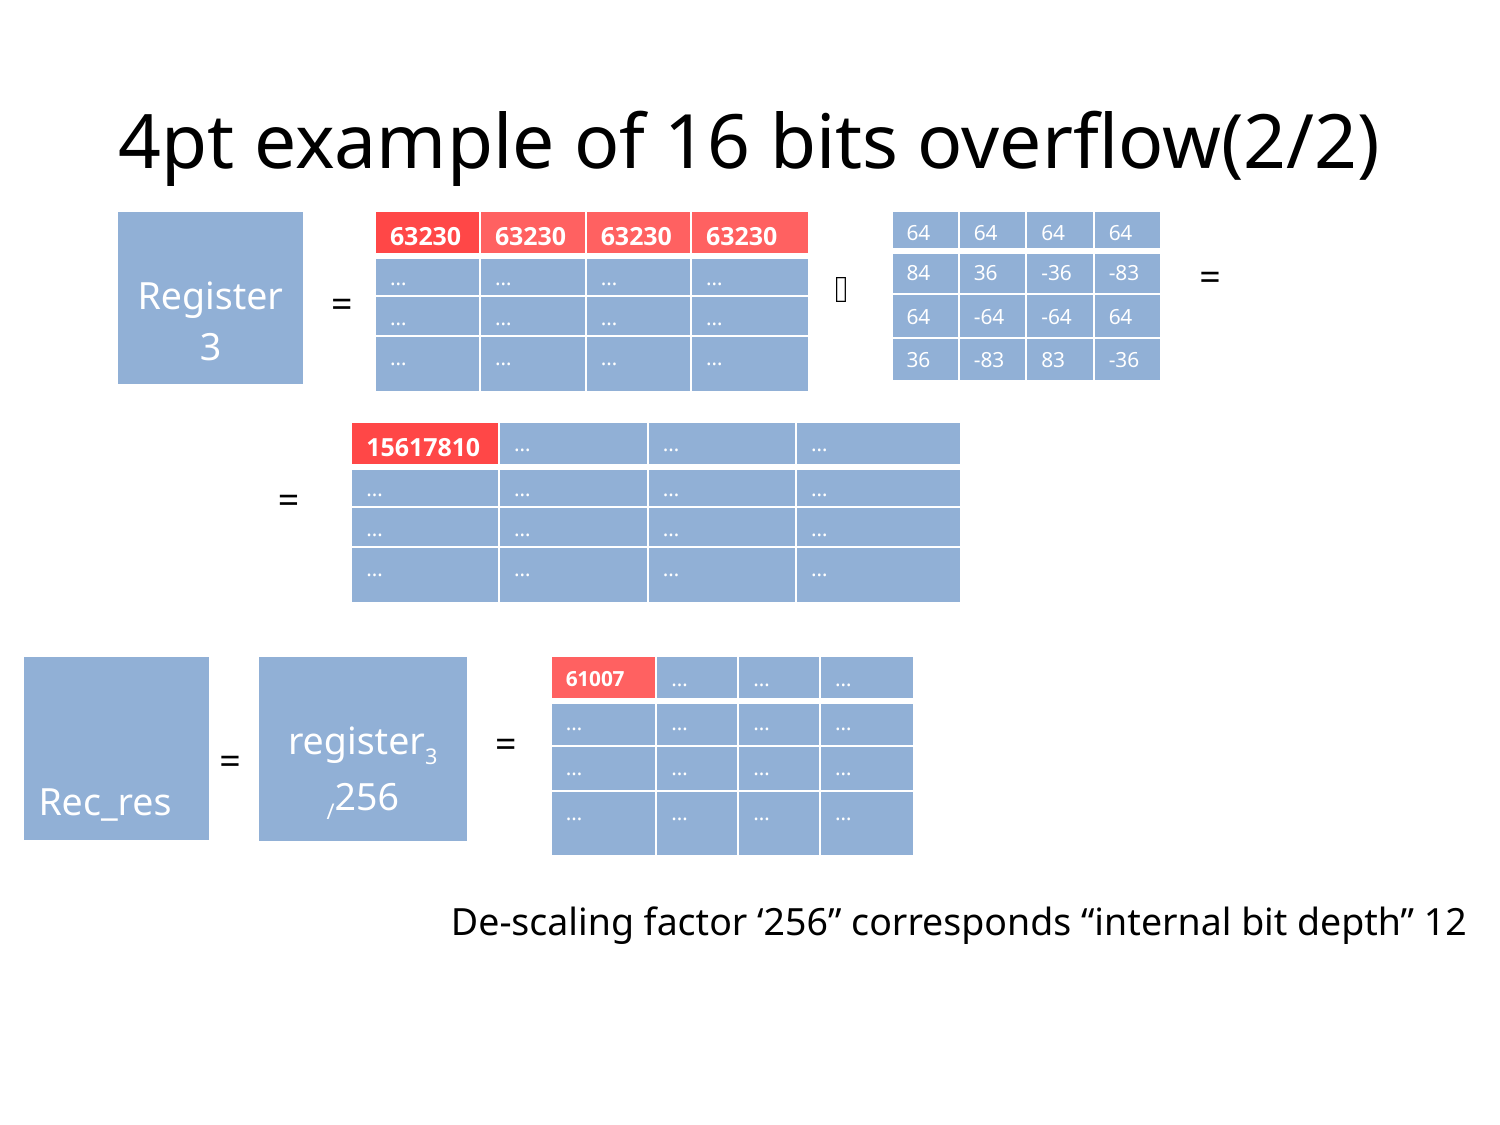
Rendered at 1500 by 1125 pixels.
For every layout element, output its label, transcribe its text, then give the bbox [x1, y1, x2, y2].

table_cell … [797, 548, 960, 602]
table_cell -64 [960, 295, 1025, 337]
table_cell … [657, 792, 737, 855]
table_header 63230 [481, 212, 585, 253]
table_header … [500, 423, 647, 464]
table_cell … [552, 704, 655, 745]
table_header … [797, 423, 960, 464]
title 4pt example of 16 bits overflow(2/2) [75, 45, 1425, 233]
table_cell … [739, 704, 819, 745]
table_cell … [352, 508, 498, 546]
table_cell … [481, 337, 585, 391]
text_box = [480, 712, 534, 773]
table_cell -64 [1027, 295, 1093, 337]
table_cell … [797, 508, 960, 546]
table_header 64 [1027, 212, 1093, 248]
table_cell … [376, 337, 479, 391]
table_cell … [500, 470, 647, 506]
table_cell … [552, 792, 655, 855]
table_header Register3 [118, 212, 303, 384]
table_cell … [500, 548, 647, 602]
table_cell … [692, 337, 808, 391]
table_header … [657, 657, 737, 698]
table_cell -36 [1027, 254, 1093, 293]
table_cell … [587, 337, 690, 391]
table_cell 36 [893, 339, 958, 380]
table_cell … [649, 470, 795, 506]
table_header register3 /256 [259, 657, 467, 841]
table_cell … [821, 704, 913, 745]
table_cell … [797, 470, 960, 506]
table_header … [739, 657, 819, 698]
table_header … [821, 657, 913, 698]
table_cell … [692, 259, 808, 295]
table_cell … [587, 259, 690, 295]
table_header 64 [960, 212, 1025, 248]
table_cell … [739, 747, 819, 790]
table_header 63230 [376, 212, 479, 253]
table_cell -83 [960, 339, 1025, 380]
table_header 63230 [692, 212, 808, 253]
table_header 61007 [552, 657, 655, 698]
table_cell -36 [1095, 339, 1160, 380]
text_box = [204, 729, 257, 790]
table_header … [649, 423, 795, 464]
table_cell … [649, 508, 795, 546]
text_box = [1184, 246, 1238, 306]
text_box = [263, 468, 317, 529]
table_cell … [657, 704, 737, 745]
table_cell … [649, 548, 795, 602]
table_cell 36 [960, 254, 1025, 293]
table_header 63230 [587, 212, 690, 253]
table_cell … [739, 792, 819, 855]
table_cell … [481, 259, 585, 295]
table_header Rec_res [24, 657, 209, 840]
table_header 64 [893, 212, 958, 248]
table_cell … [552, 747, 655, 790]
table_cell … [352, 548, 498, 602]
table_cell … [657, 747, 737, 790]
text_box De-scaling factor ‘256” corresponds “internal bit depth” 12 [436, 890, 1483, 951]
table_cell … [376, 259, 479, 295]
table_cell … [481, 297, 585, 335]
text_box  [820, 257, 869, 318]
table_cell … [376, 297, 479, 335]
table_cell … [352, 470, 498, 506]
table_cell -83 [1095, 254, 1160, 293]
table_cell … [821, 747, 913, 790]
table_cell … [692, 297, 808, 335]
table_cell … [500, 508, 647, 546]
table_cell 84 [893, 254, 958, 293]
table_cell 83 [1027, 339, 1093, 380]
table_cell … [587, 297, 690, 335]
table_cell 64 [893, 295, 958, 337]
table_header 15617810 [352, 423, 498, 464]
table_cell … [821, 792, 913, 855]
text_box = [316, 272, 370, 333]
table_cell 64 [1095, 295, 1160, 337]
table_header 64 [1095, 212, 1160, 248]
